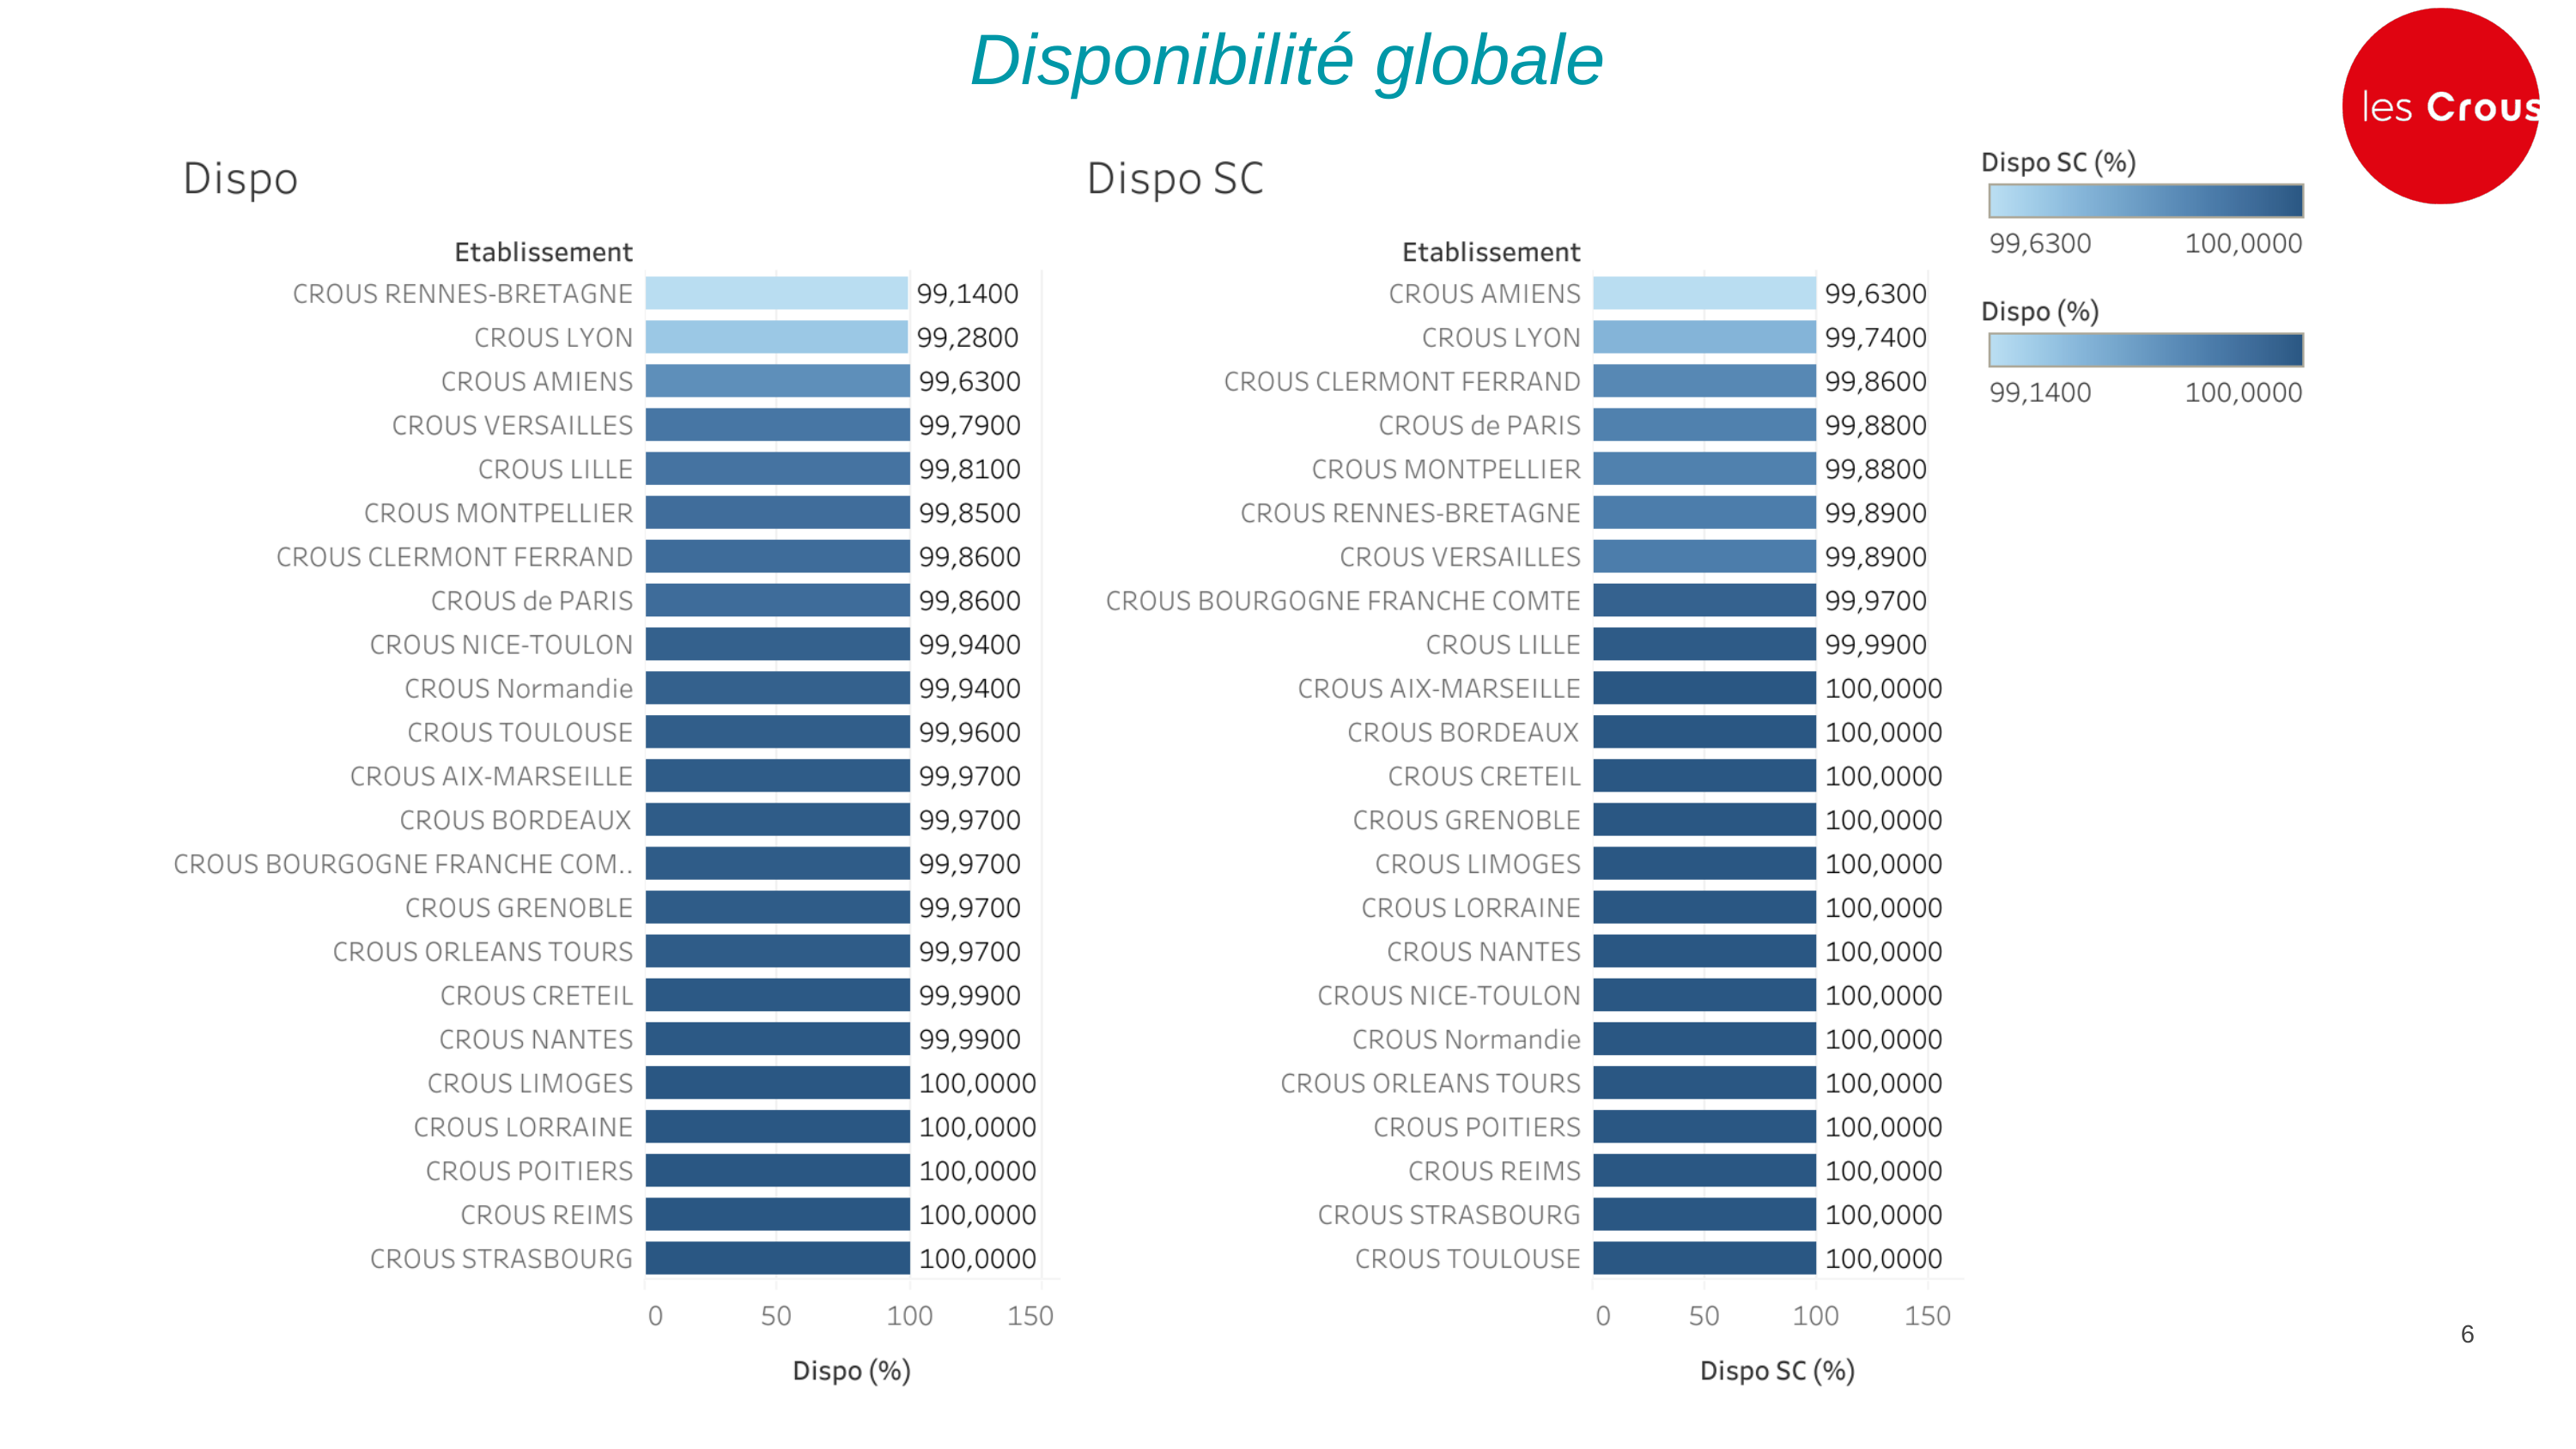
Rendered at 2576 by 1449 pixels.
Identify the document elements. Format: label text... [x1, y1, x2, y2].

text_box Disponibilité globale [720, 6, 1856, 103]
picture [147, 106, 2341, 1408]
slide_number ‹#› [2407, 1276, 2476, 1388]
picture [2342, 8, 2540, 204]
